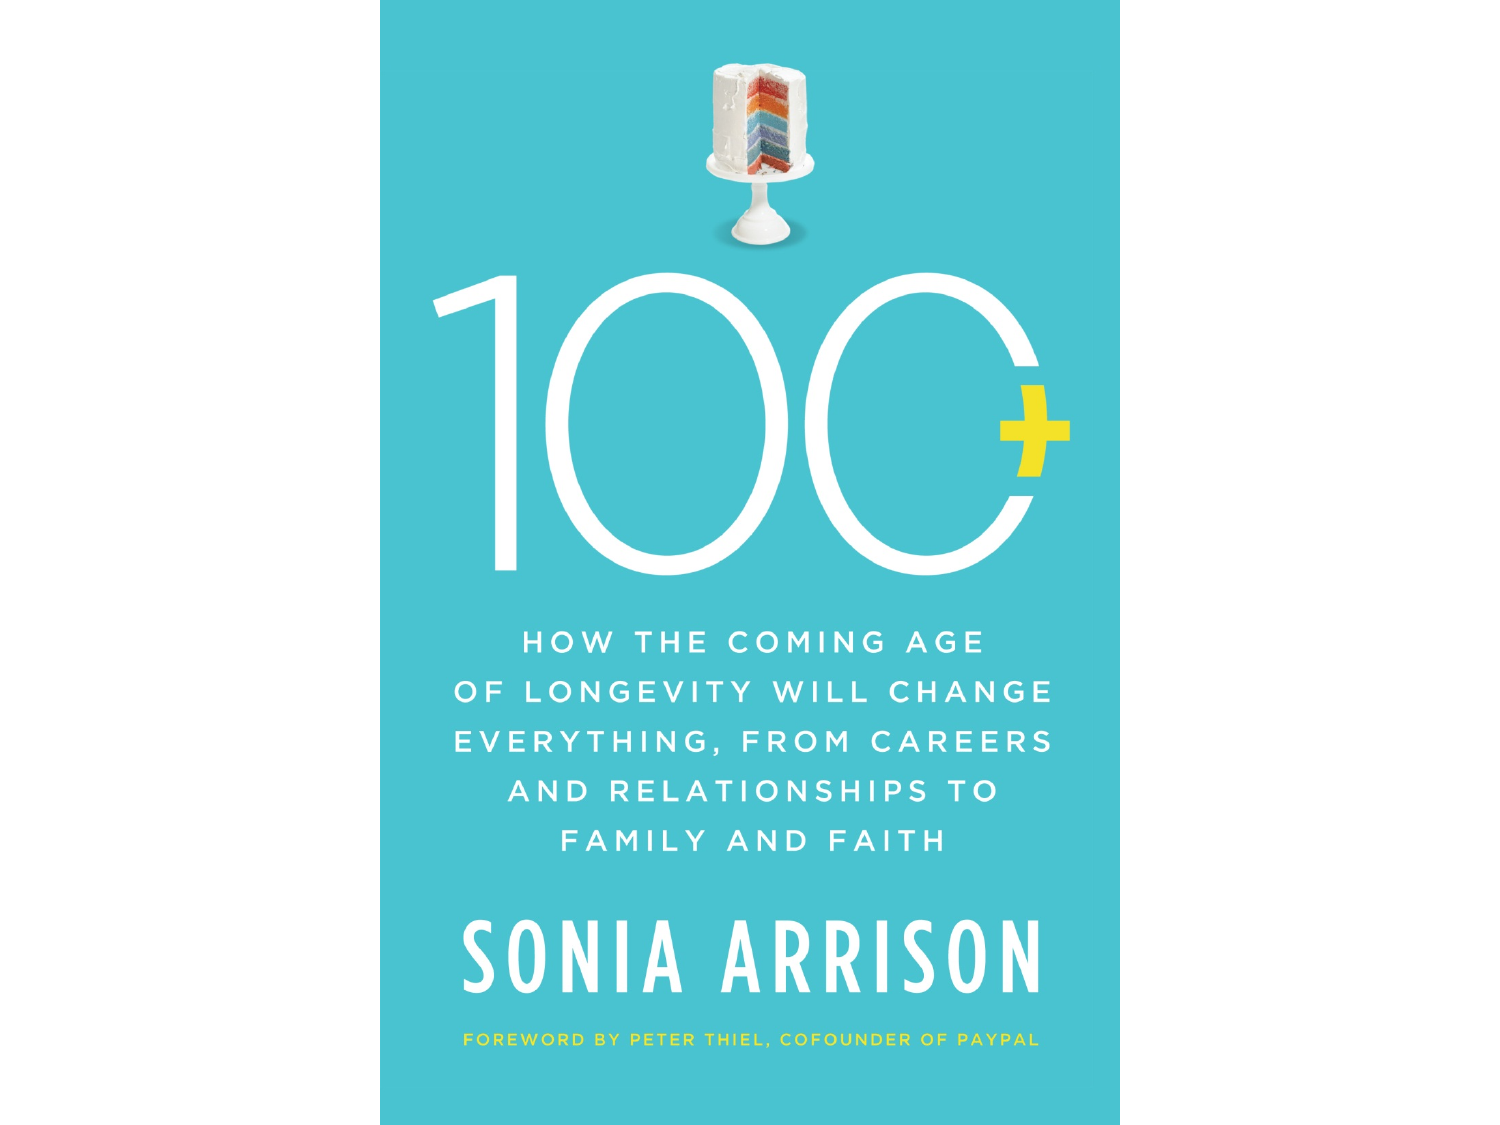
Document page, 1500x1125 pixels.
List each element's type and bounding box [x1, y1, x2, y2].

picture [379, 0, 1120, 1125]
